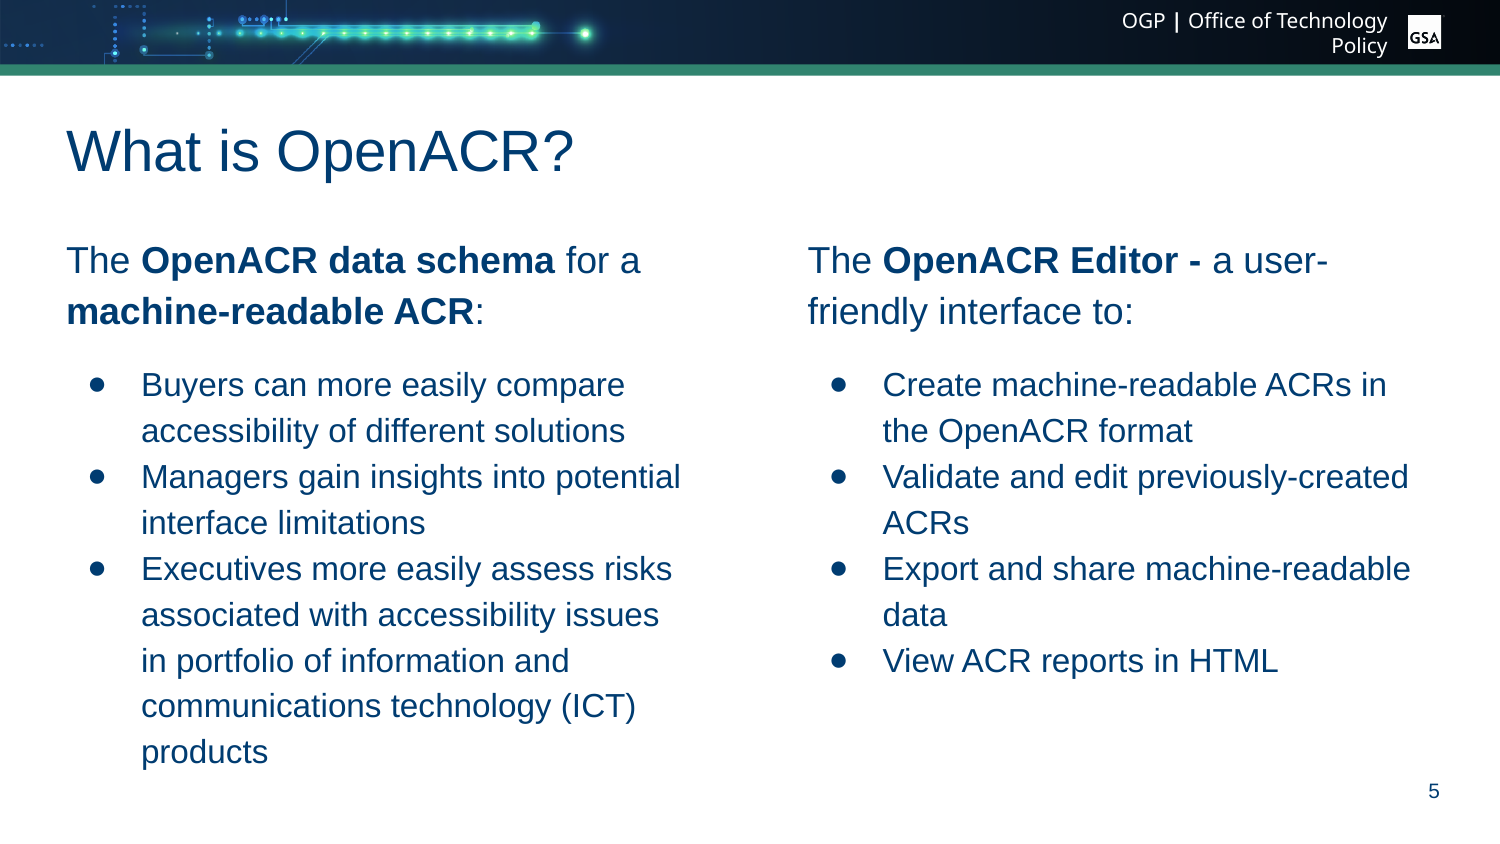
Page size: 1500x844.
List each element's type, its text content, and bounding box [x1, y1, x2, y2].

title What is OpenACR? [51, 98, 1449, 192]
list The OpenACR data schema for a machine-readable ACR: Buyers can more easily compare accessibility of different solutions Managers gain insights into potential interface limitations Executives more easily assess risks associated with accessibility issues in portfolio of information and communications technology (ICT) products [51, 214, 708, 758]
picture [0, 0, 1500, 64]
slide_number 5 [1364, 757, 1455, 823]
list The OpenACR Editor - a user-friendly interface to: Create machine-readable ACRs in the OpenACR format Validate and edit previously-created ACRs Export and share machine-readable data View ACR reports in HTML [792, 214, 1449, 758]
